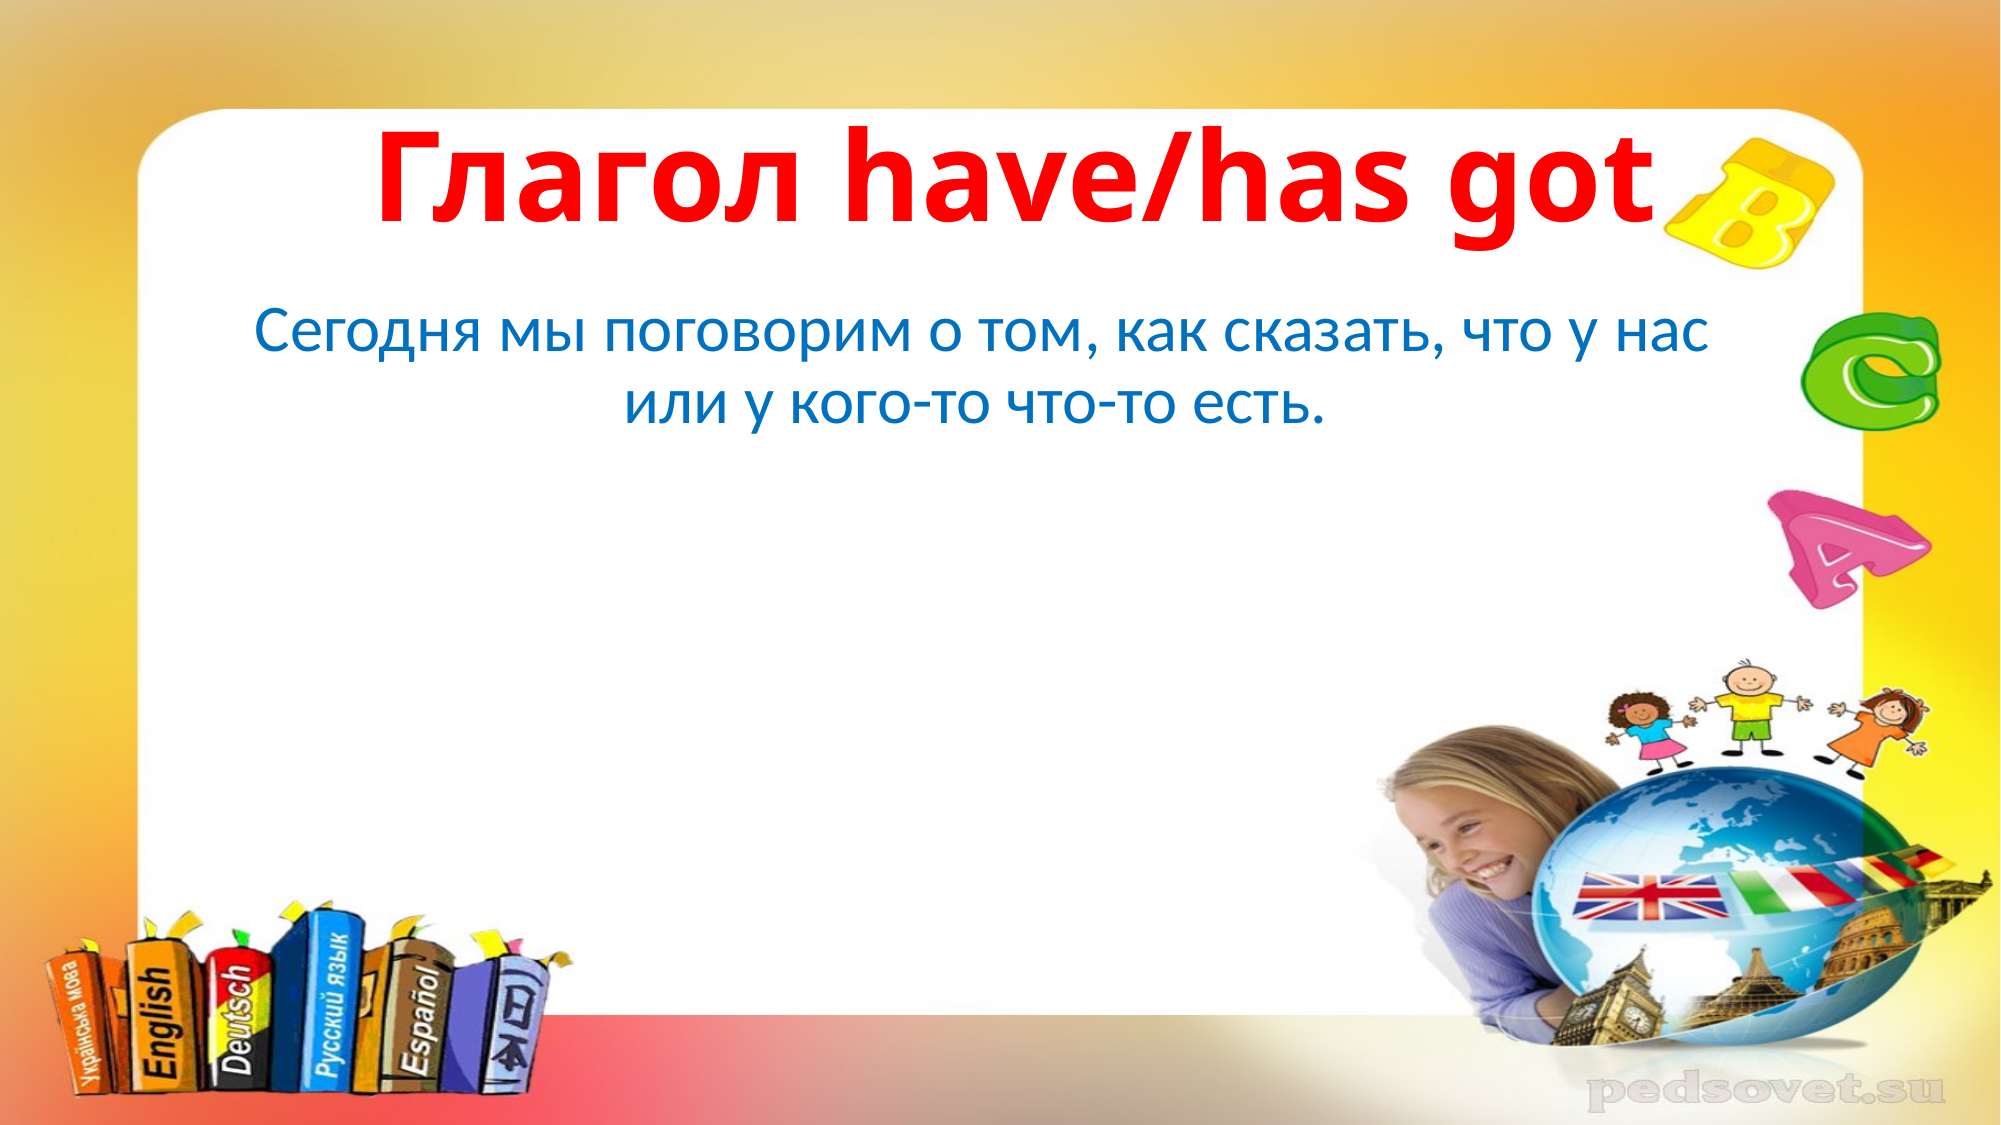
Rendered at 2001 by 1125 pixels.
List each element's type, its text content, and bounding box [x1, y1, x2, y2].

title Глагол have/has got [151, 40, 1877, 256]
picture [0, 0, 2001, 1125]
list Сегодня мы поговорим о том, как сказать, что у нас или у кого-то что-то есть. [225, 286, 1742, 533]
